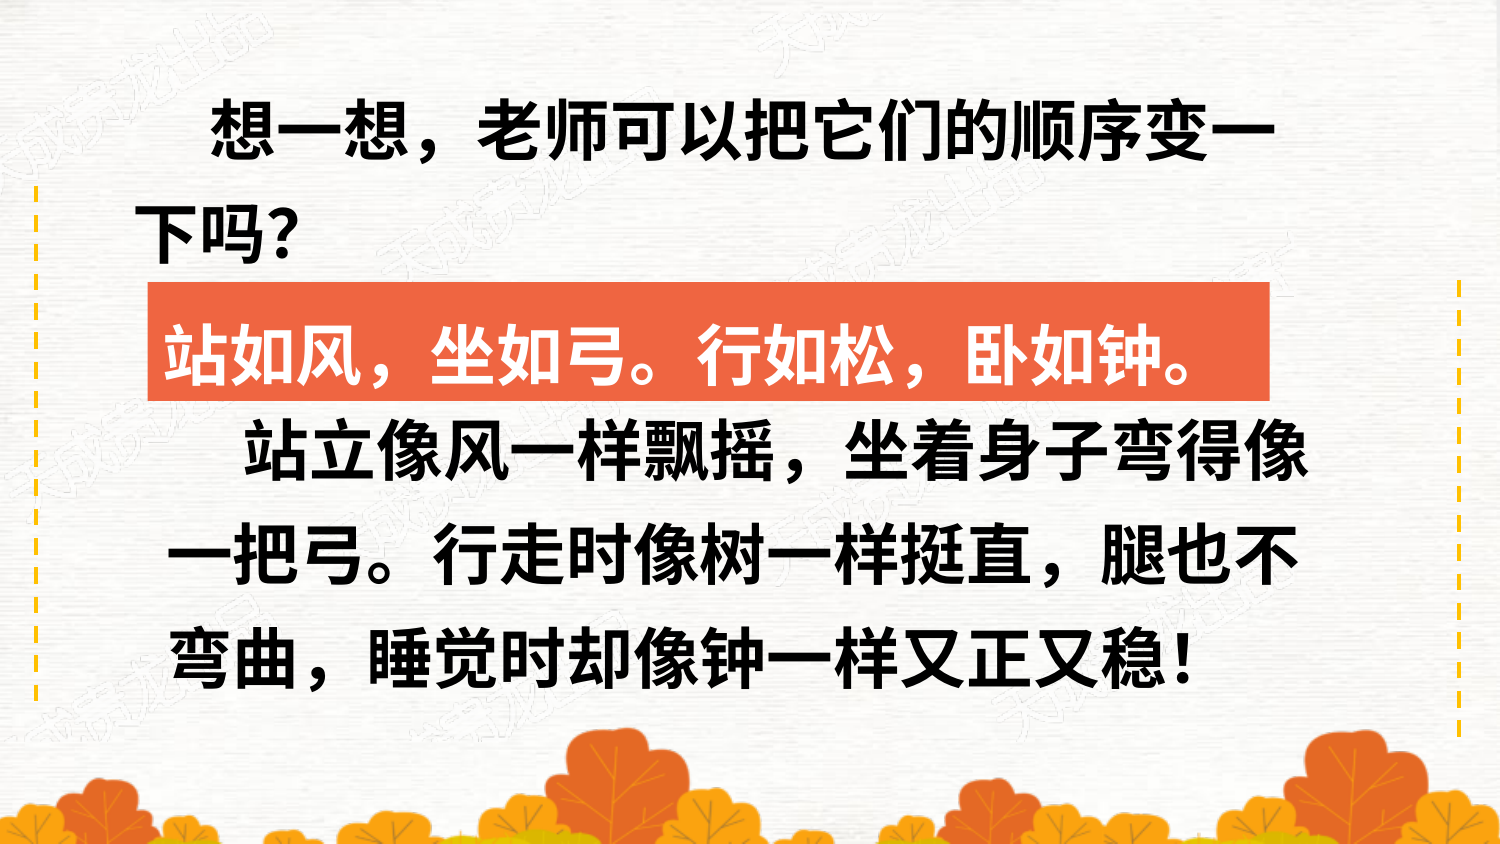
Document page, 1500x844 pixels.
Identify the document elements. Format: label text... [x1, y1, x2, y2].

text_box 站立像风一样飘摇，坐着身子弯得像一把弓。行走时像树一样挺直，腿也不弯曲，睡觉时却像钟一样又正又稳！ [151, 377, 1333, 705]
text_box 想一想，老师可以把它们的顺序变一下吗？ [118, 56, 1300, 280]
picture [0, 0, 1500, 844]
text_box 站如风，坐如弓。行如松，卧如钟。 [147, 282, 1270, 401]
